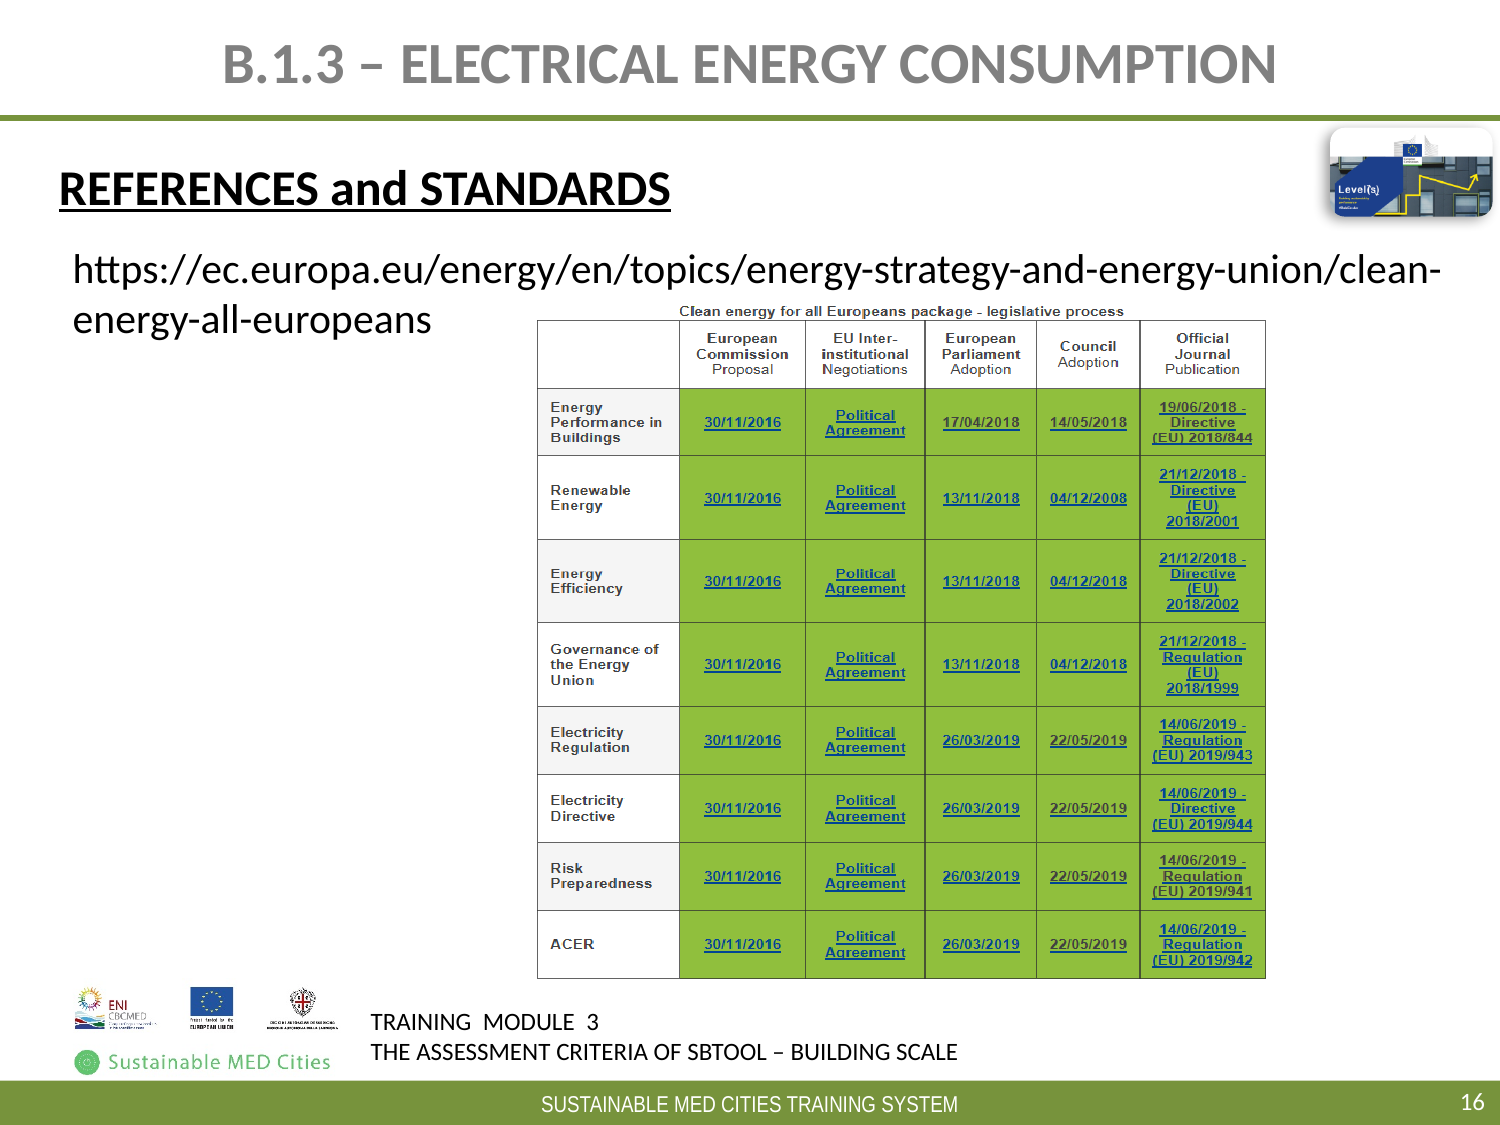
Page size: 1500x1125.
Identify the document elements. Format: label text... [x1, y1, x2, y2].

picture [62, 978, 356, 1080]
slide_number 16 [1149, 1078, 1500, 1125]
text_box REFERENCES and STANDARDS [43, 147, 1331, 235]
picture [1329, 127, 1493, 217]
text_box https://ec.europa.eu/energy/en/topics/energy-strategy-and-energy-union/clean-energy-all-europeans [57, 234, 1500, 400]
title B.1.3 – ELECTRICAL ENERGY CONSUMPTION [0, 0, 1500, 121]
picture [532, 298, 1272, 983]
